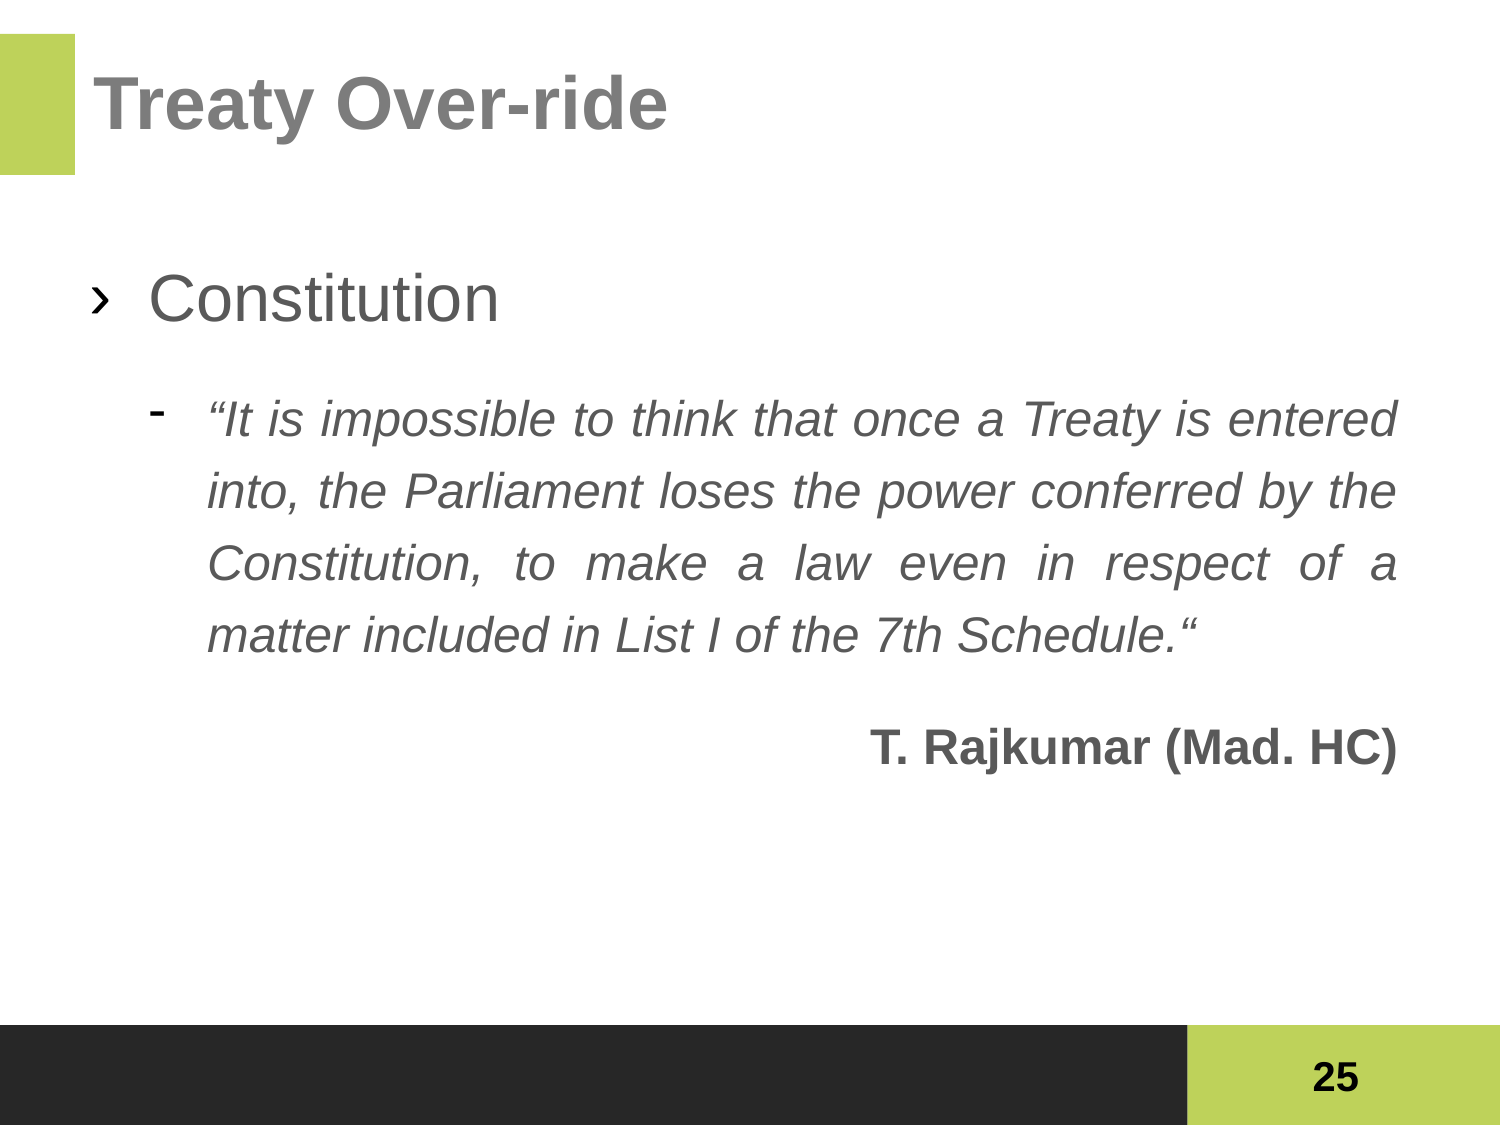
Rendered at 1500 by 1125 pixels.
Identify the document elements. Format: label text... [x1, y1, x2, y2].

text_box Constitution “It is impossible to think that once a Treaty is entered into, the Parliament loses the power conferred by the Constitution, to make a law even in respect of a matter included in List I of the 7th Schedule.“ T. Rajkumar (Mad. HC) [74, 231, 1414, 974]
title Treaty Over-ride [0, 33, 1500, 175]
